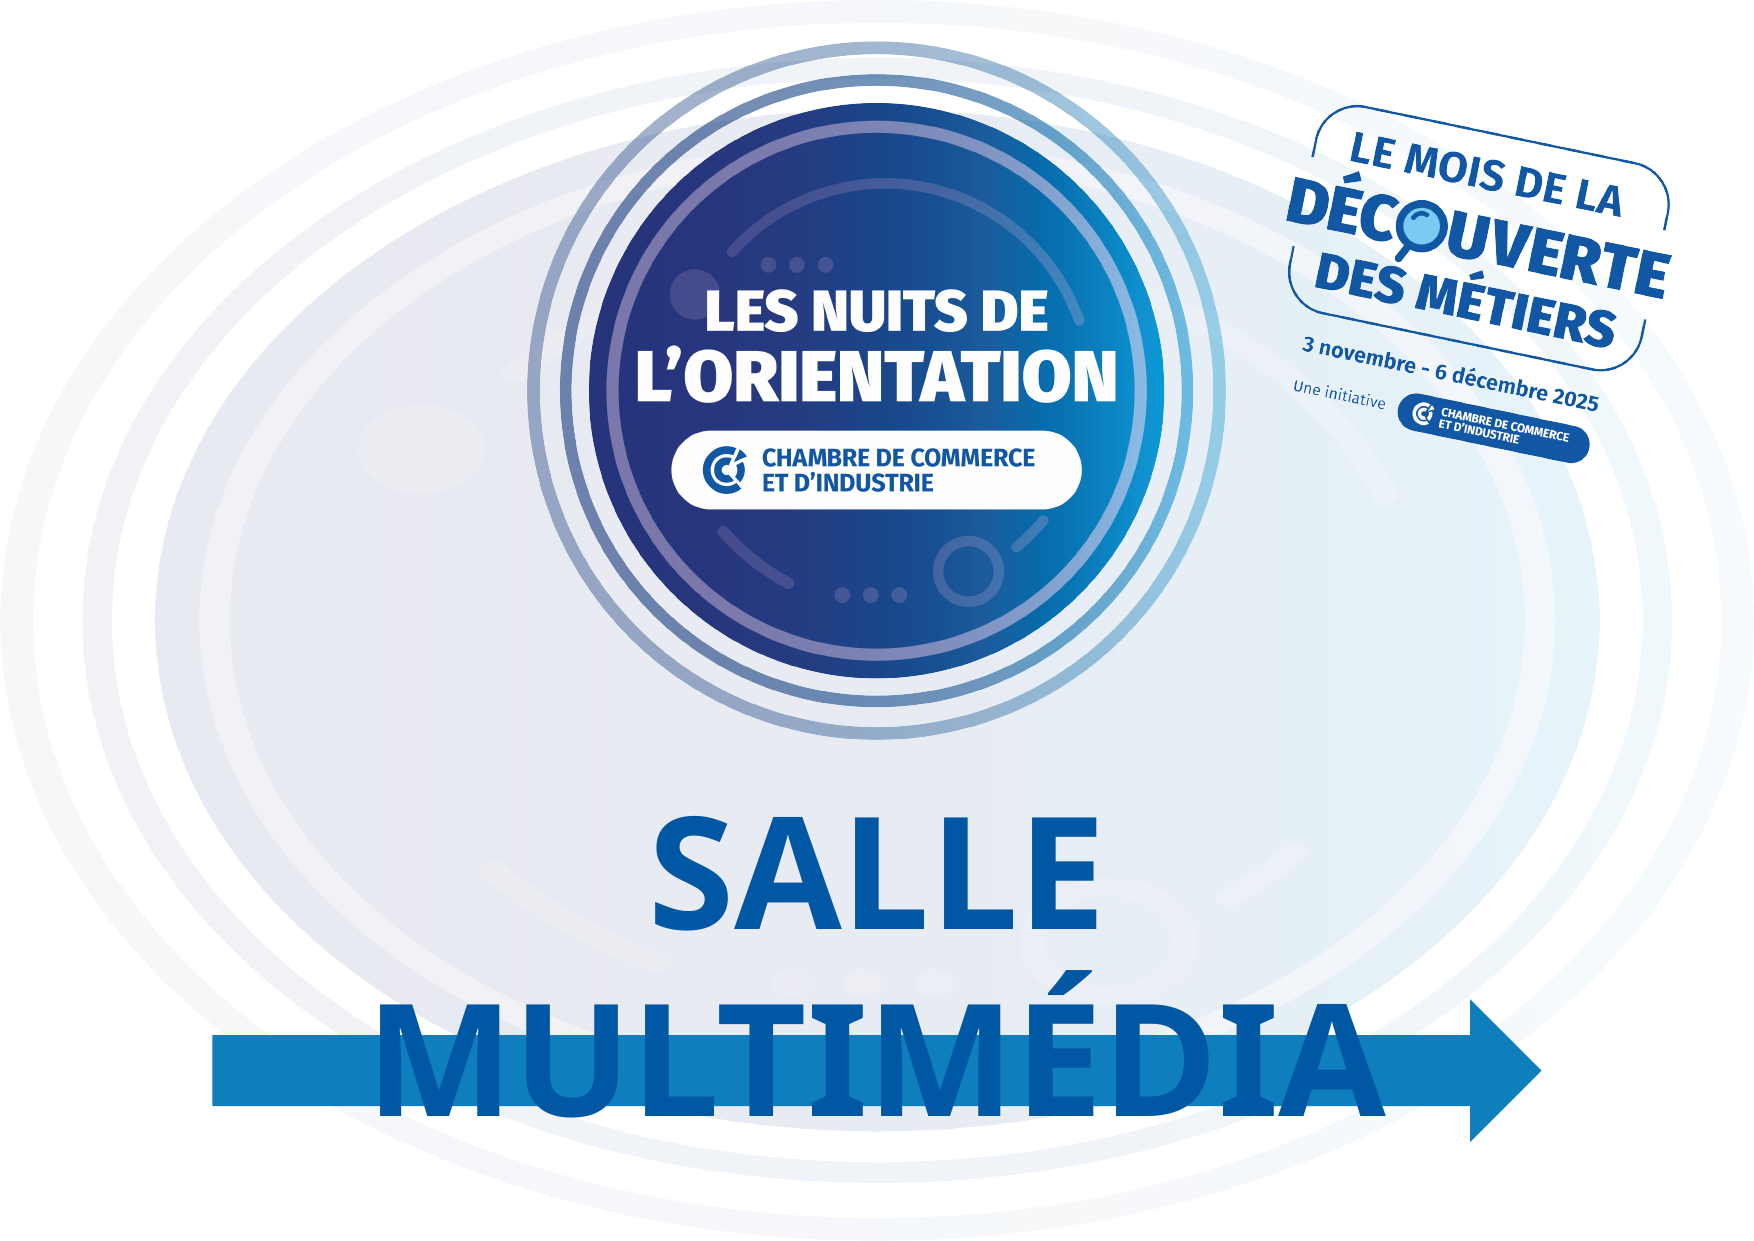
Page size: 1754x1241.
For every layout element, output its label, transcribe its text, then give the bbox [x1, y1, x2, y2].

picture [527, 41, 1227, 740]
text_box SALLE MULTIMÉDIA [168, 765, 1586, 1156]
picture [1250, 95, 1688, 474]
